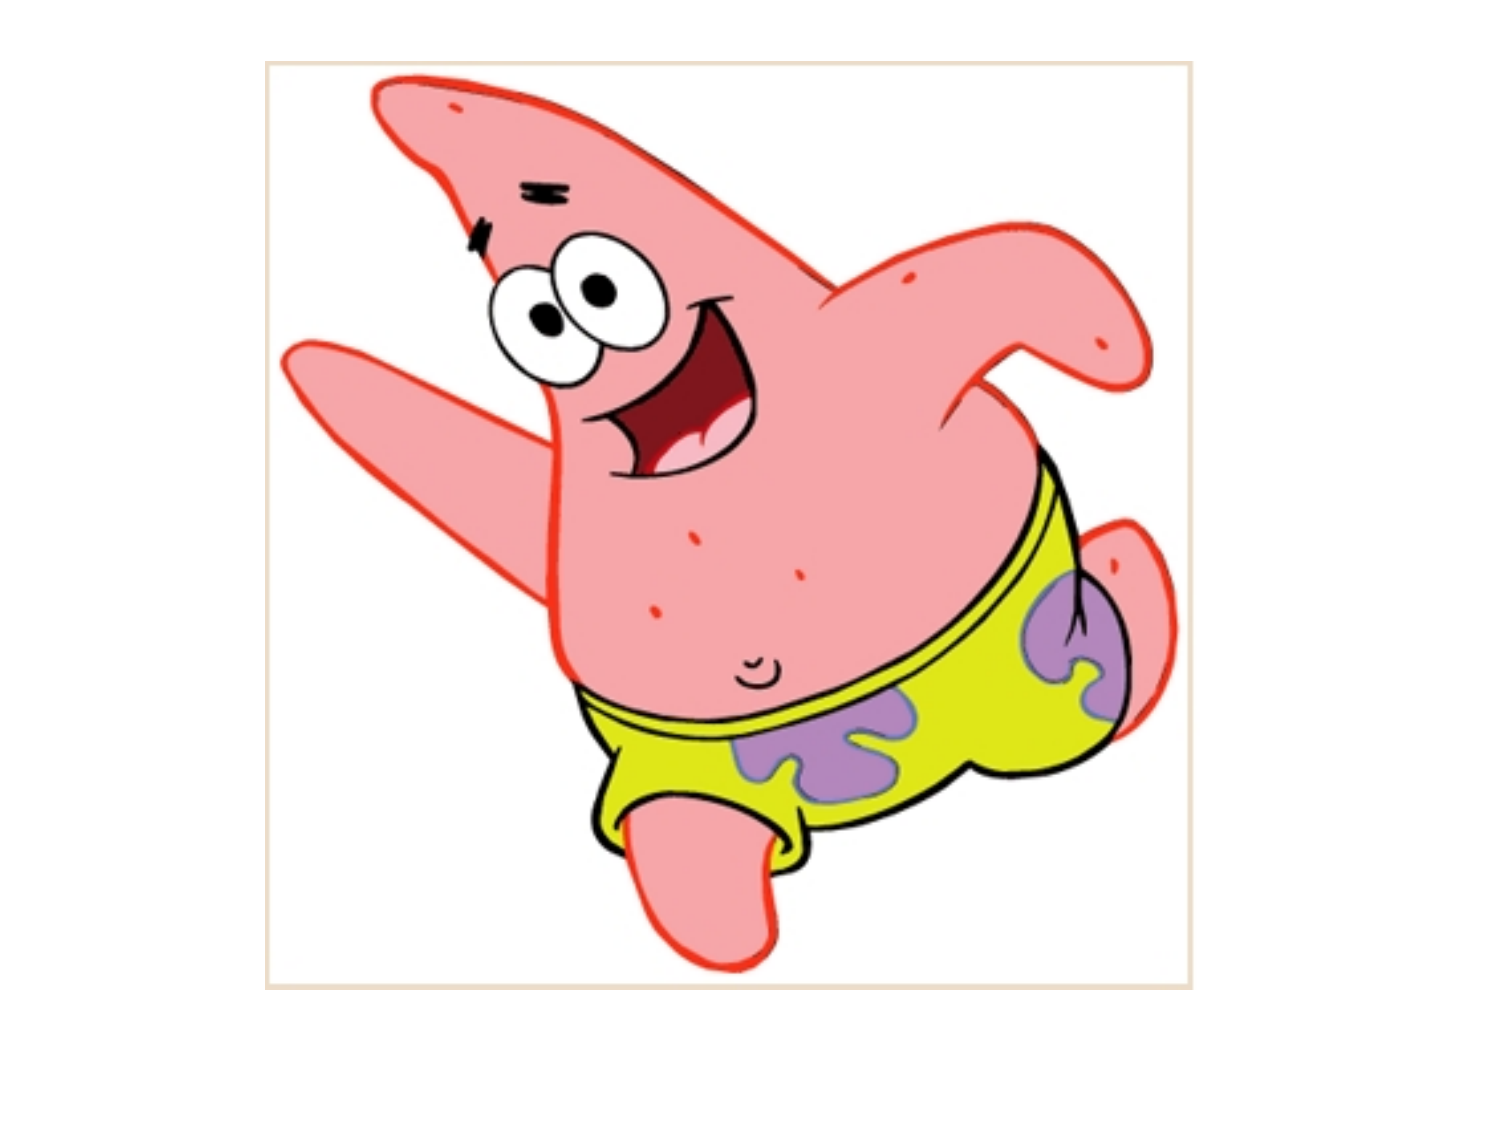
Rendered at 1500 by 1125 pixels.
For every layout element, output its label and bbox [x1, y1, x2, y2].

picture [265, 61, 1216, 990]
